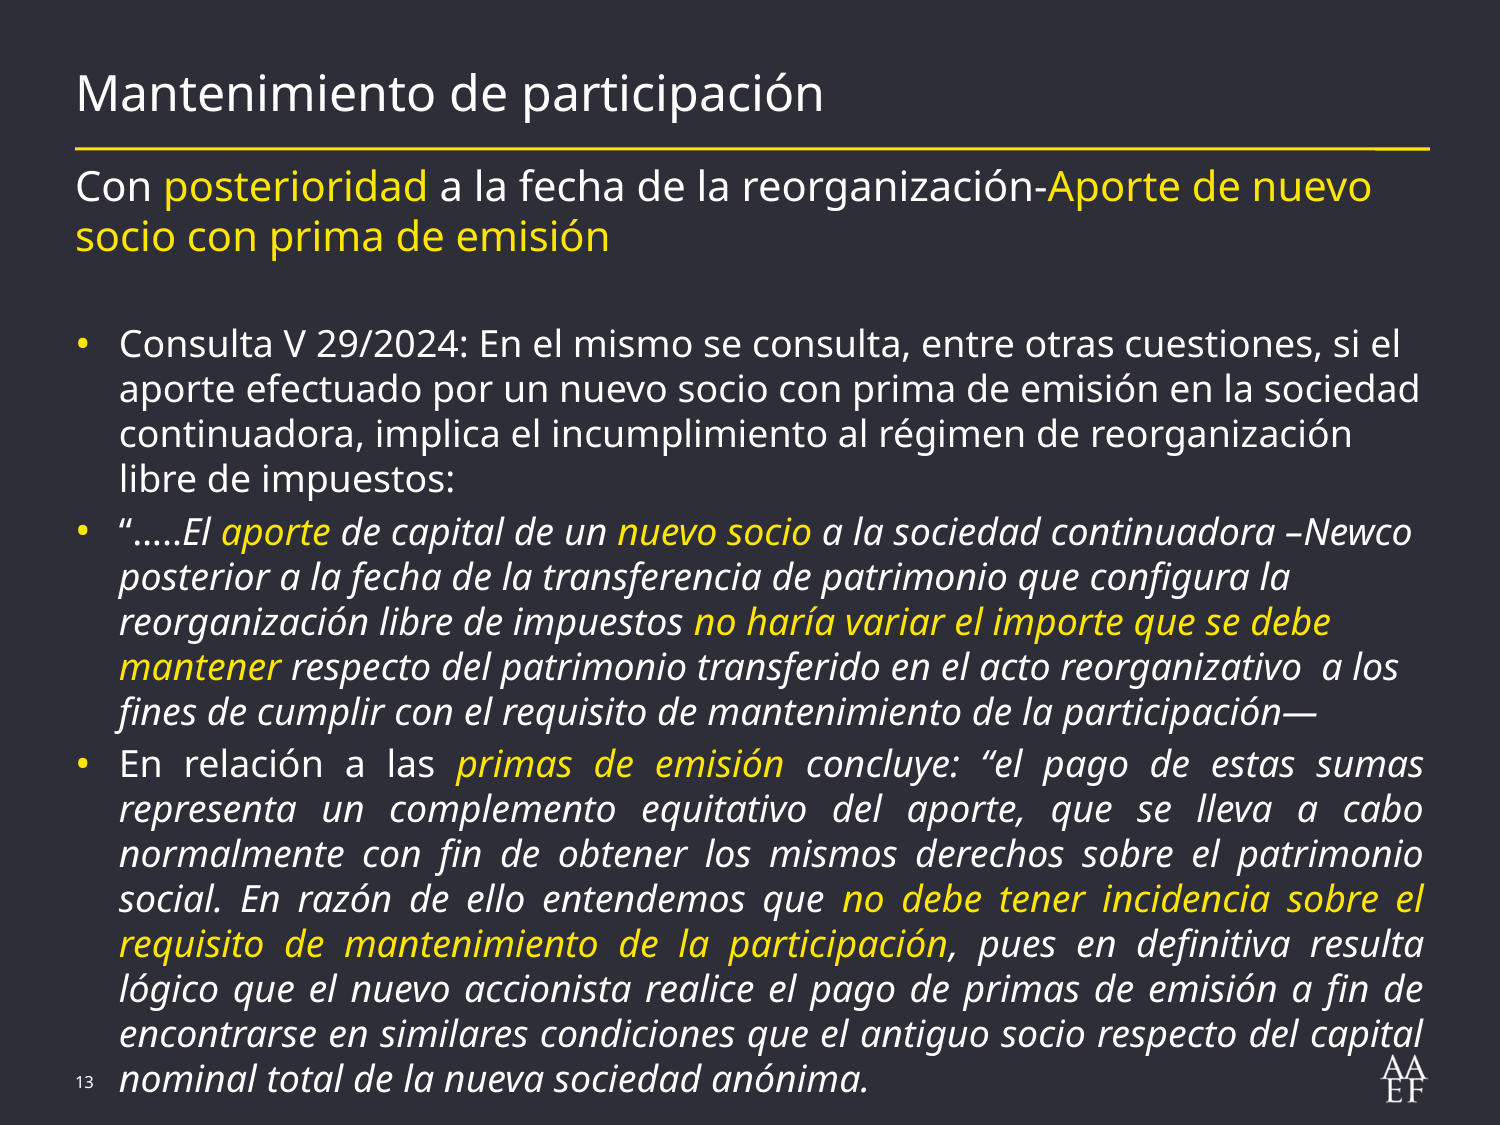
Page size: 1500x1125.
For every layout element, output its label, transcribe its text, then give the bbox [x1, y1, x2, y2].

picture [1425, 1050, 1436, 1104]
title Mantenimiento de participación [75, 48, 1425, 146]
list Con posterioridad a la fecha de la reorganización-Aporte de nuevo socio con prima de emisión Consulta V 29/2024: En el mismo se consulta, entre otras cuestiones, si el aporte efectuado por un nuevo socio con prima de emisión en la sociedad continuadora, implica el incumplimiento al régimen de reorganización libre de impuestos: “…..El aporte de capital de un nuevo socio a la sociedad continuadora –Newco posterior a la fecha de la transferencia de patrimonio que configura la reorganización libre de impuestos no haría variar el importe que se debe mantener respecto del patrimonio transferido en el acto reorganizativo a los fines de cumplir con el requisito de mantenimiento de la participación— En relación a las primas de emisión concluye: “el pago de estas sumas representa un complemento equitativo del aporte, que se lleva a cabo normalmente con fin de obtener los mismos derechos sobre el patrimonio social. En razón de ello entendemos que no debe tener incidencia sobre el requisito de mantenimiento de la participación, pues en definitiva resulta lógico que el nuevo accionista realice el pago de primas de emisión a fin de encontrarse en similares condiciones que el antiguo socio respecto del capital nominal total de la nueva sociedad anónima. [75, 159, 1425, 1125]
